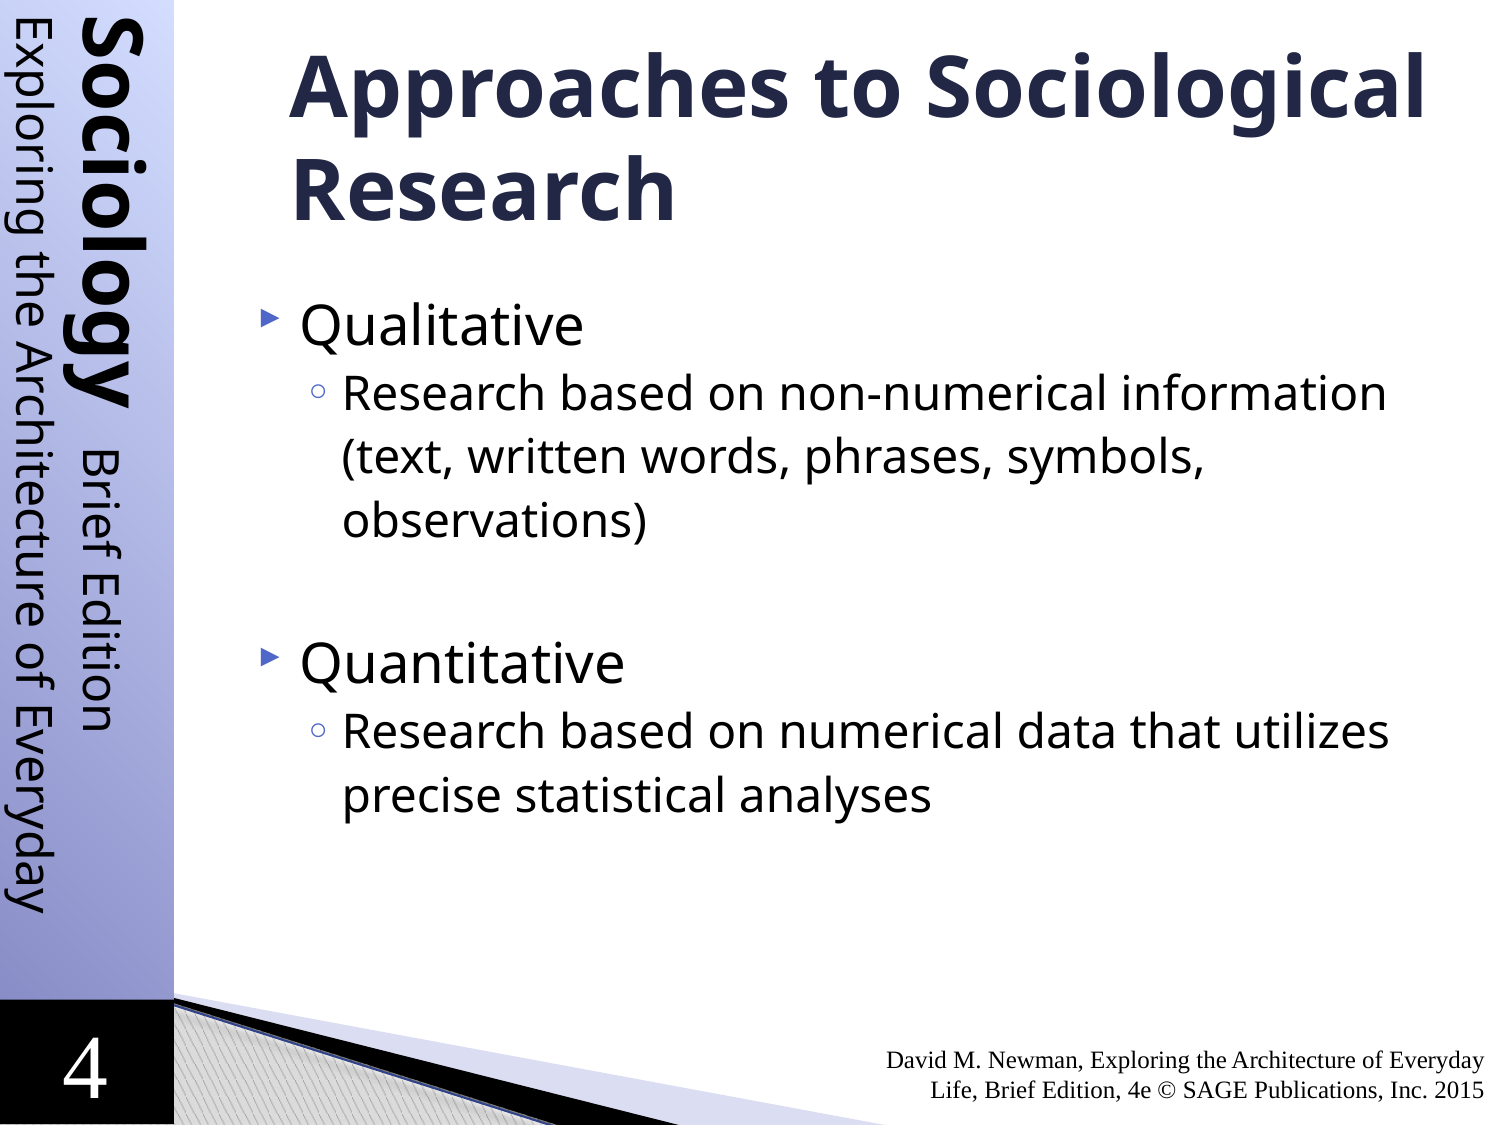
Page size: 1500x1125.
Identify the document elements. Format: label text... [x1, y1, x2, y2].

list Qualitative Research based on non-numerical information (text, written words, phrases, symbols, observations) Quantitative Research based on numerical data that utilizes precise statistical analyses [225, 275, 1500, 950]
footer David M. Newman, Exploring the Architecture of Everyday Life, Brief Edition, 4e © SAGE Publications, Inc. 2015 [849, 1051, 1500, 1112]
picture [174, 1003, 558, 1125]
title Approaches to Sociological Research [275, 24, 1500, 225]
